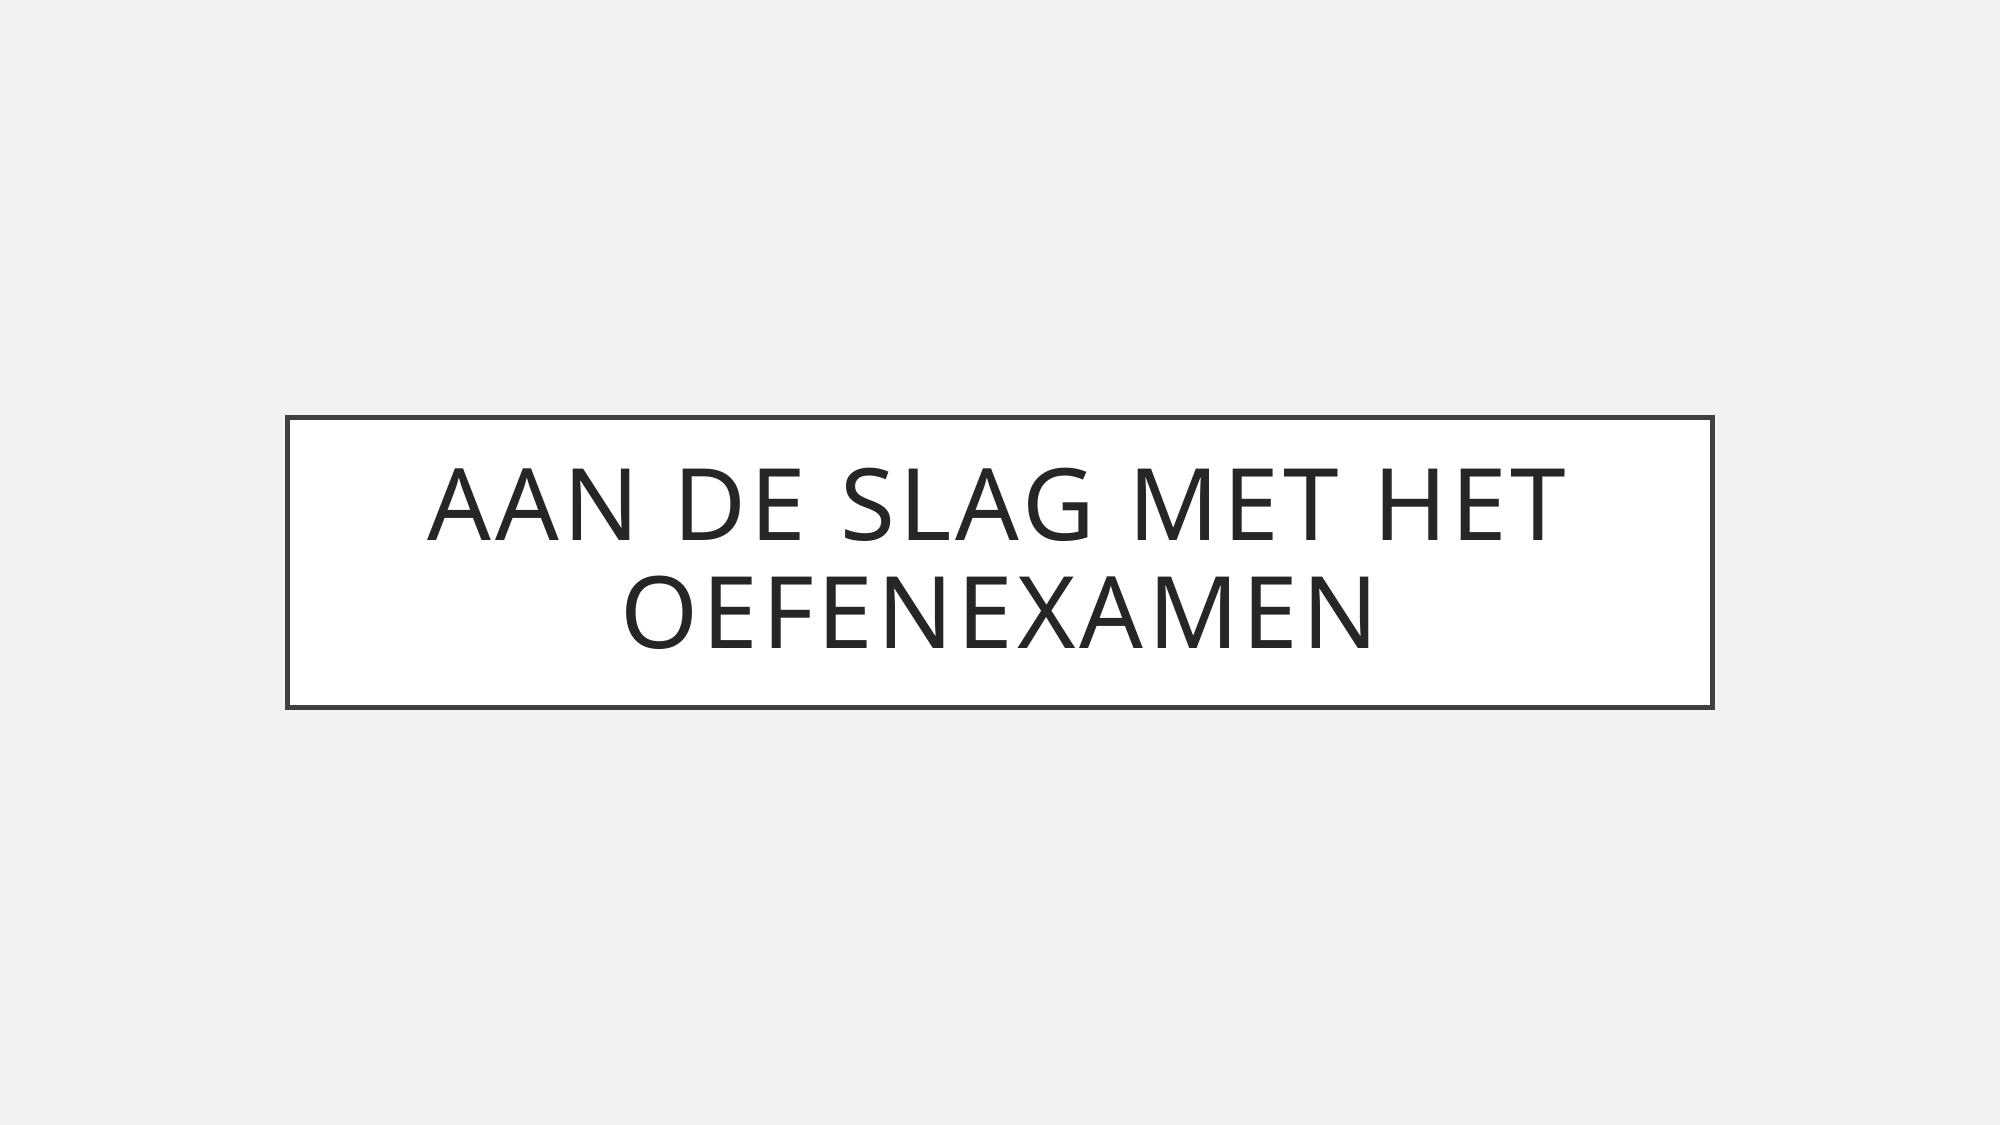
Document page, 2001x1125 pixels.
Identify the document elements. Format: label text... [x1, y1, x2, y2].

title Aan de slag met het oefenexamen [285, 415, 1715, 710]
